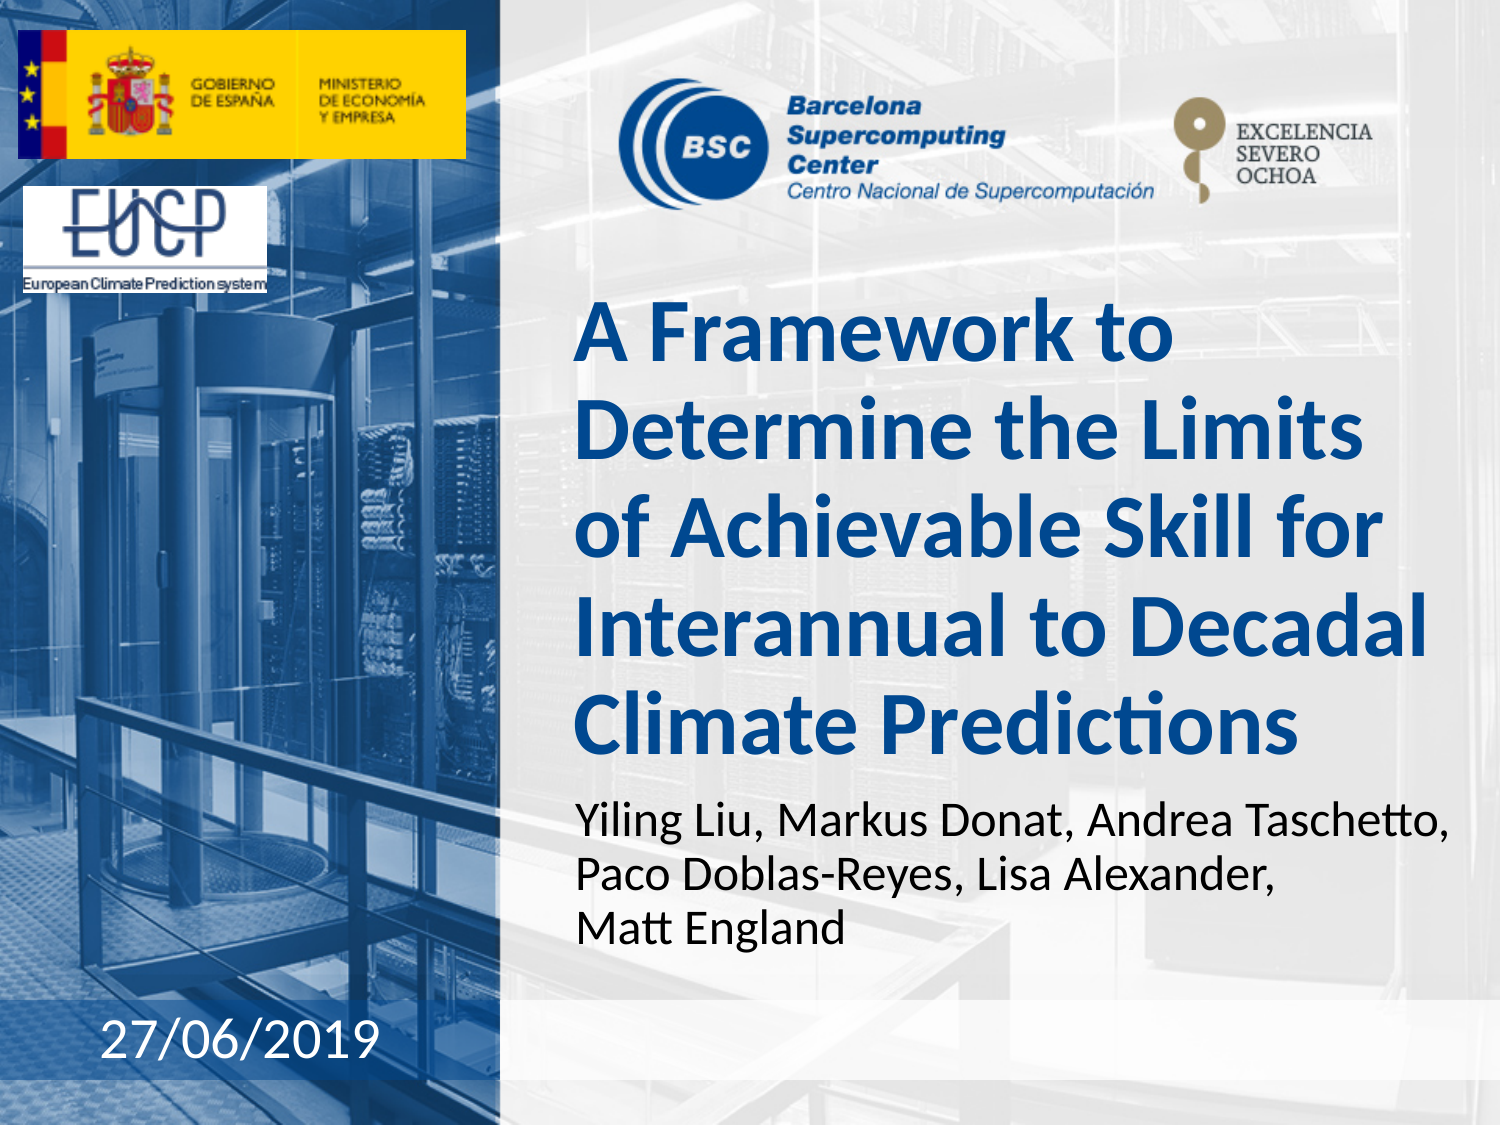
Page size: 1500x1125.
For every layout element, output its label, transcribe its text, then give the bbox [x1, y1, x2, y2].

picture [0, 0, 1500, 1125]
subtitle Yiling Liu, Markus Donat, Andrea Taschetto, Paco Doblas-Reyes, Lisa Alexander, Matt England [559, 806, 1483, 942]
title A Framework to Determine the Limits of Achievable Skill for Interannual to Decadal Climate Predictions [558, 275, 1474, 782]
list 27/06/2019 [40, 999, 441, 1080]
